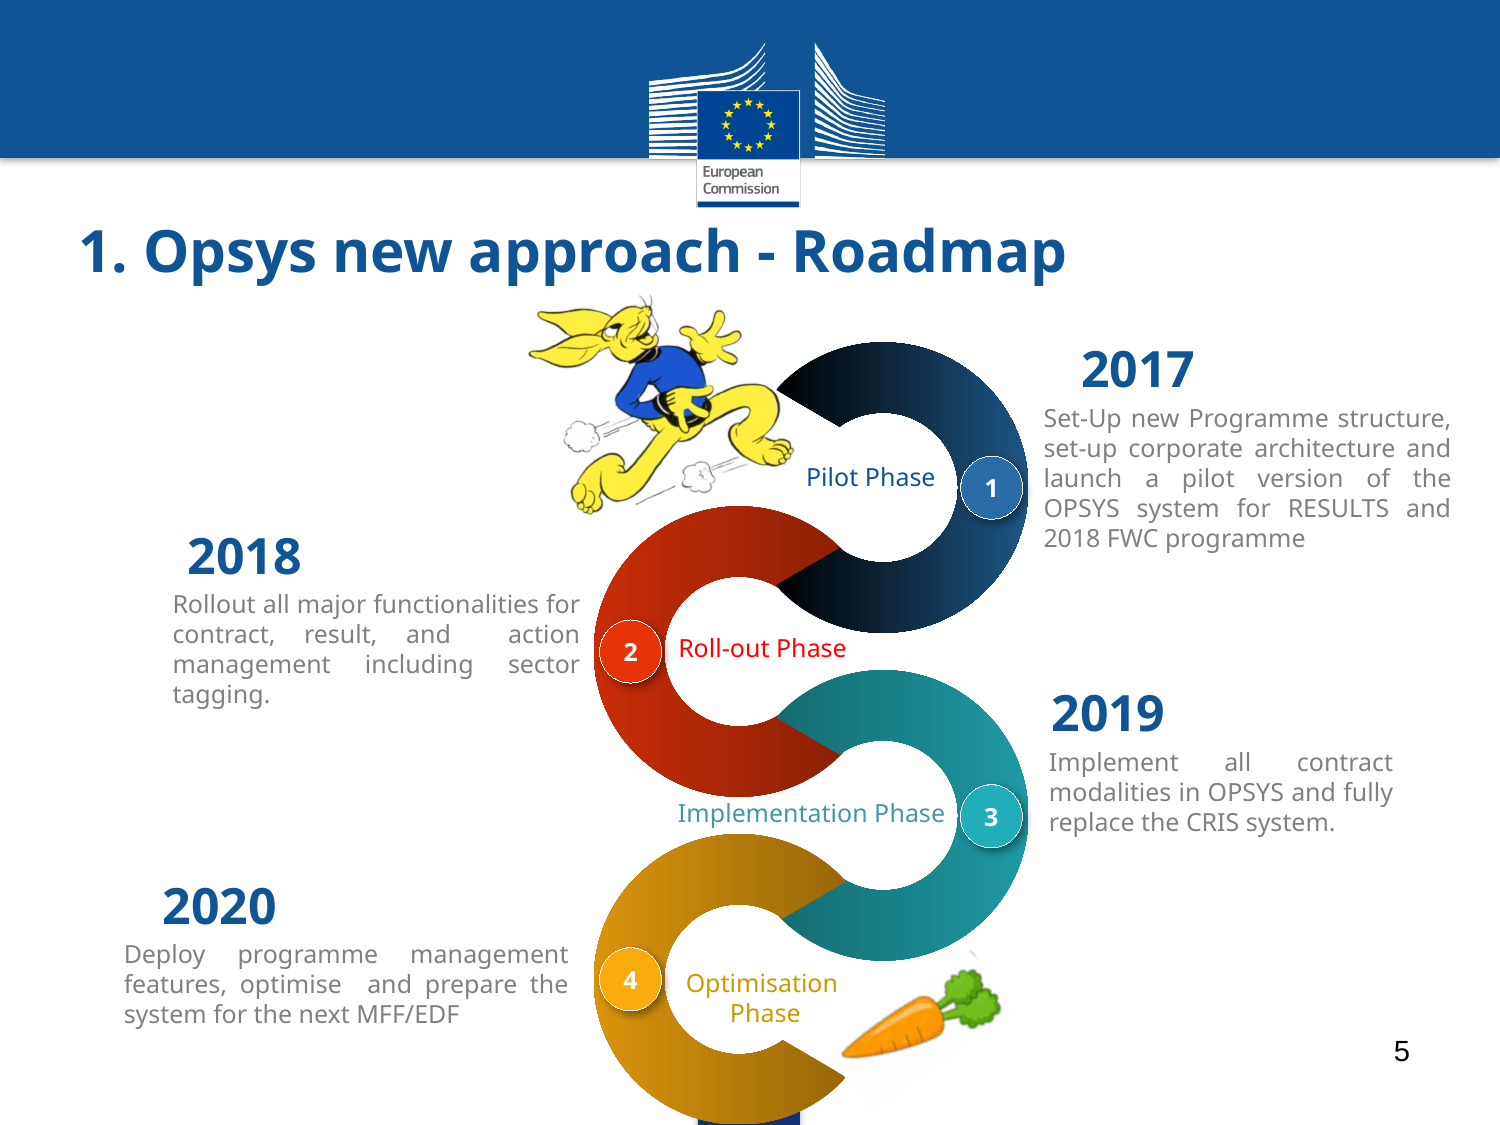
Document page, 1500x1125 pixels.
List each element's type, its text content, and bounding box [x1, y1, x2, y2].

text_box 1. Opsys new approach - Roadmap [4, 172, 1458, 327]
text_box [108, 833, 866, 1125]
picture [649, 42, 885, 172]
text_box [157, 506, 870, 797]
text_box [653, 669, 1409, 961]
slide_number 5 [1074, 1024, 1425, 1103]
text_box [776, 329, 1468, 633]
picture [866, 943, 1015, 1121]
picture [492, 268, 776, 518]
